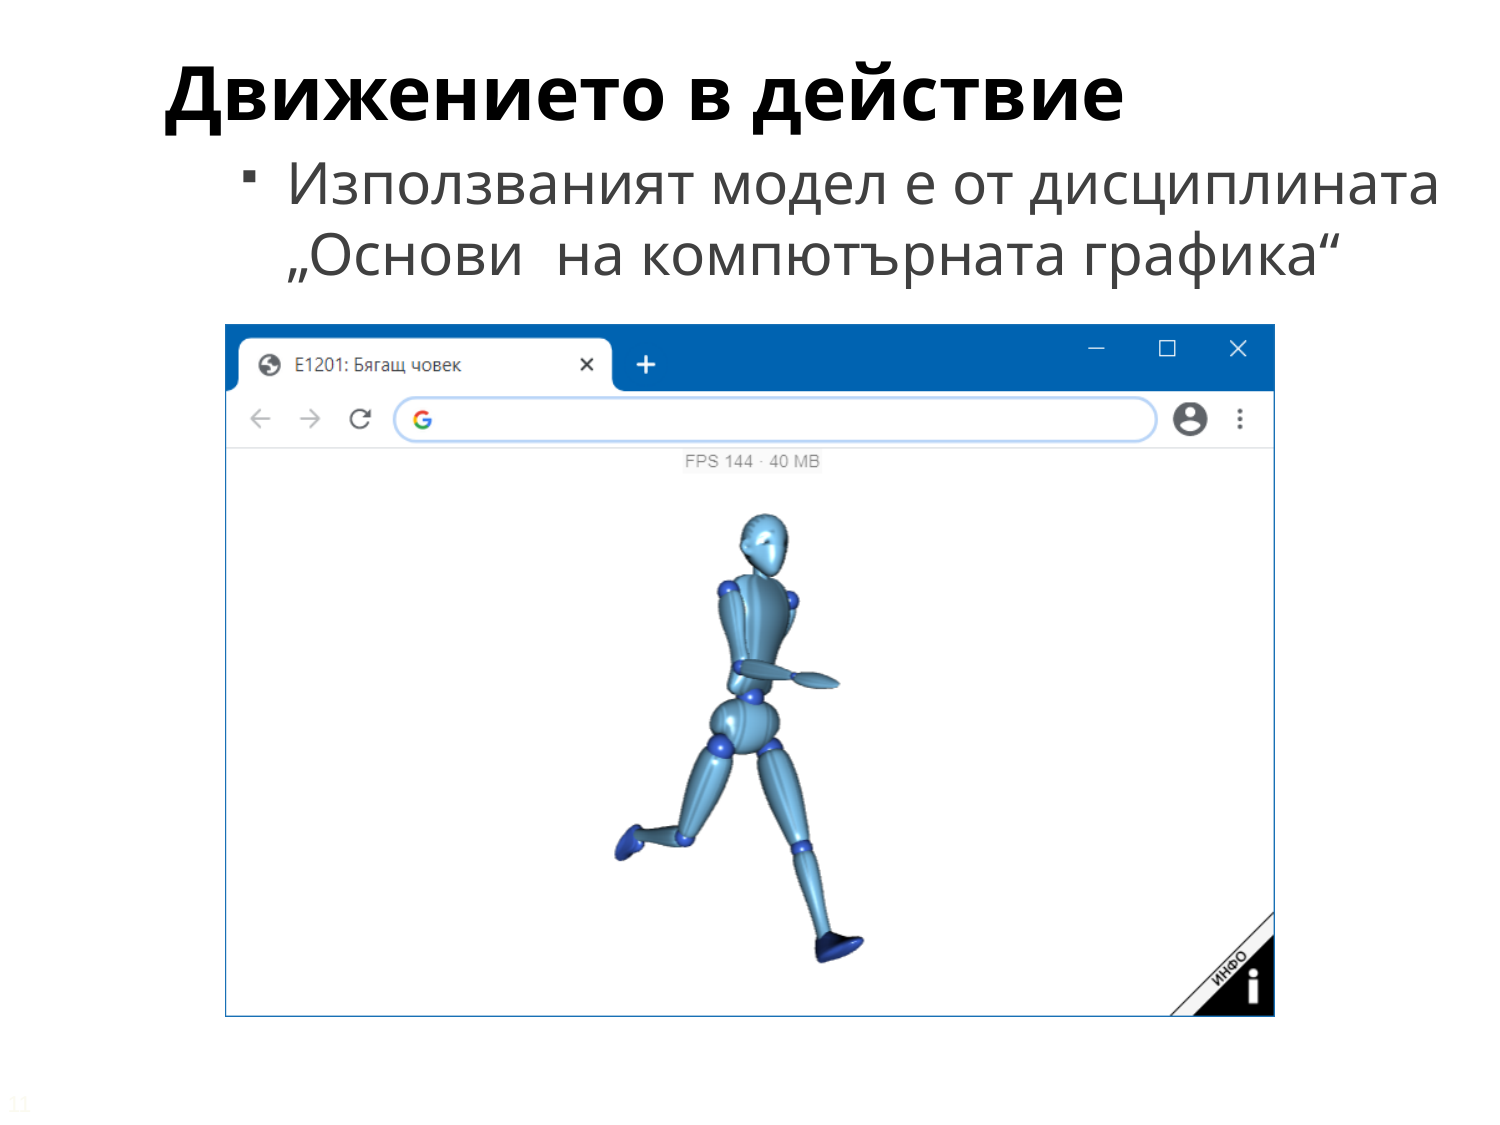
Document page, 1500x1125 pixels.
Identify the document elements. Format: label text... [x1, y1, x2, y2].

list Движението в действие Използваният модел е от дисциплината „Основи на компютърната графика“ [150, 37, 1488, 1113]
picture [224, 324, 1276, 1017]
